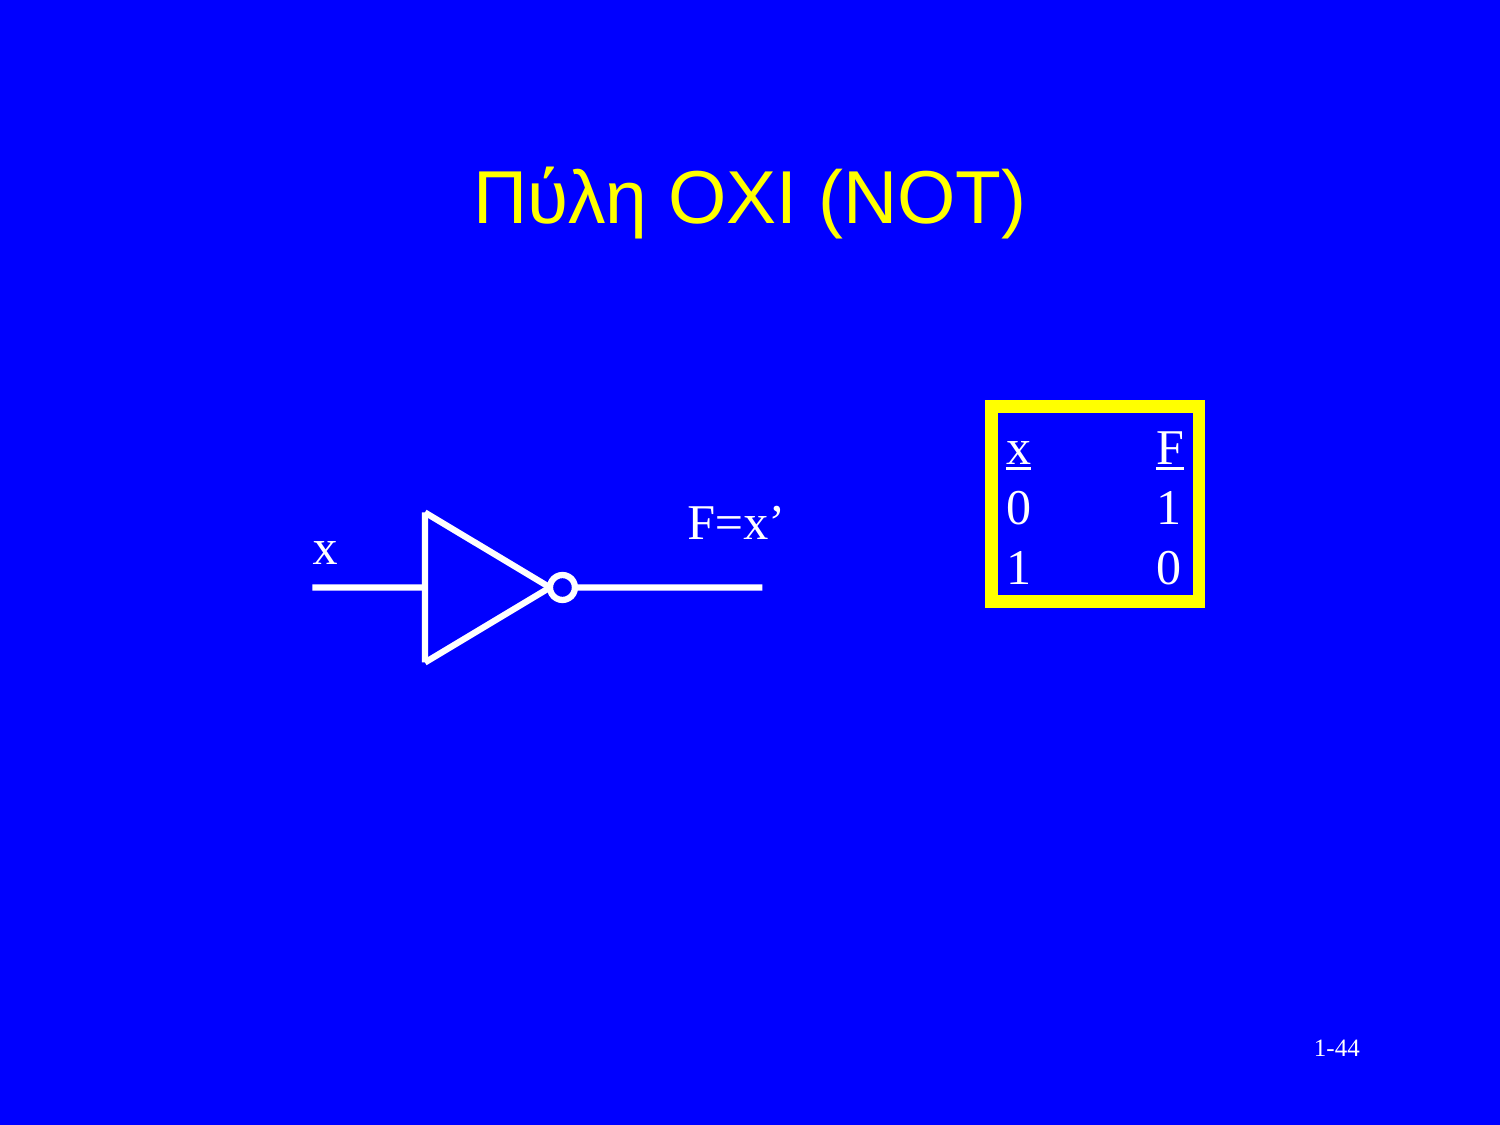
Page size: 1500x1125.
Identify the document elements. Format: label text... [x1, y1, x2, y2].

text_box x [297, 506, 353, 582]
text_box [550, 575, 575, 601]
text_box x F 0 1 1 0 [991, 406, 1199, 602]
title Πύλη ΟΧΙ (ΝΟΤ) [112, 99, 1388, 288]
text_box F=x’ [672, 481, 801, 557]
